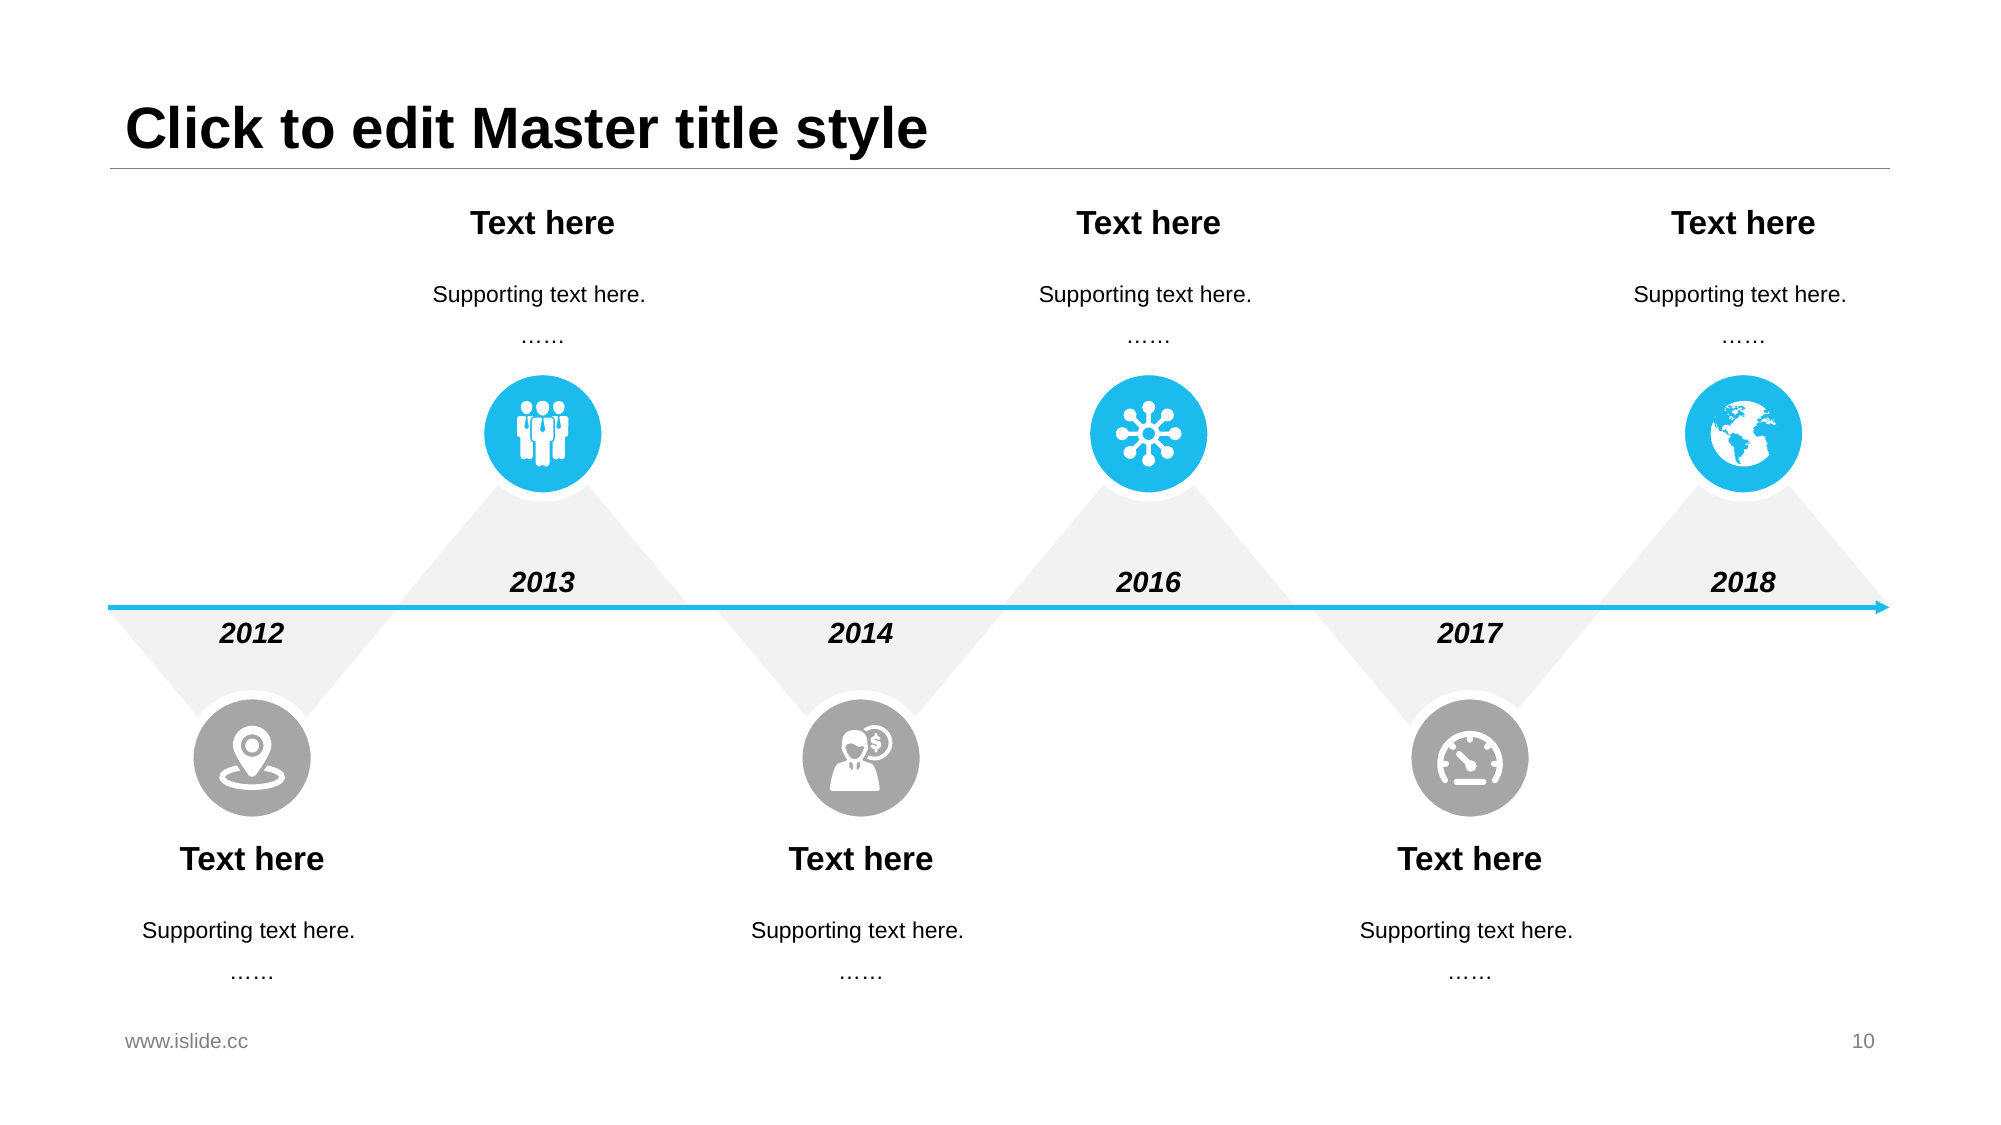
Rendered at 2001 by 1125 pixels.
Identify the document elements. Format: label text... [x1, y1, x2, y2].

footer www.islide.cc [109, 1023, 790, 1058]
slide_number 10 [1412, 1023, 1890, 1058]
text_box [105, 185, 1890, 1009]
title Click to edit Master title style [109, 0, 1890, 169]
